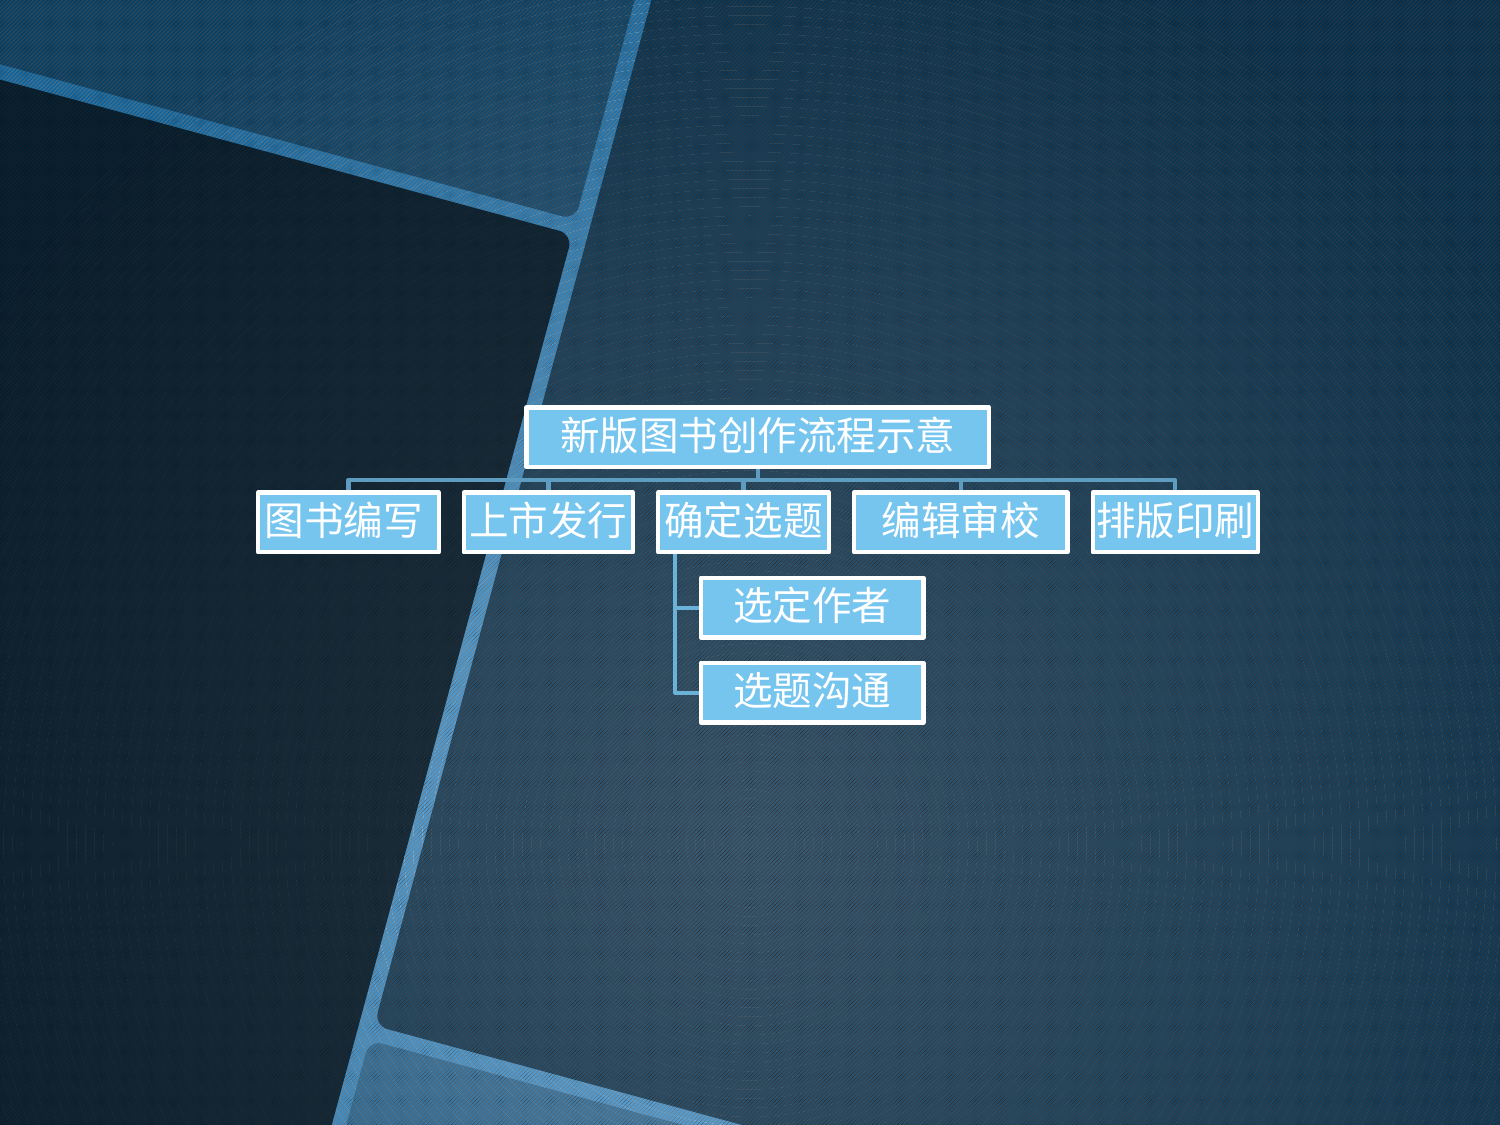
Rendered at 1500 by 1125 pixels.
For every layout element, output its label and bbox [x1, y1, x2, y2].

text_box [257, 231, 1259, 899]
